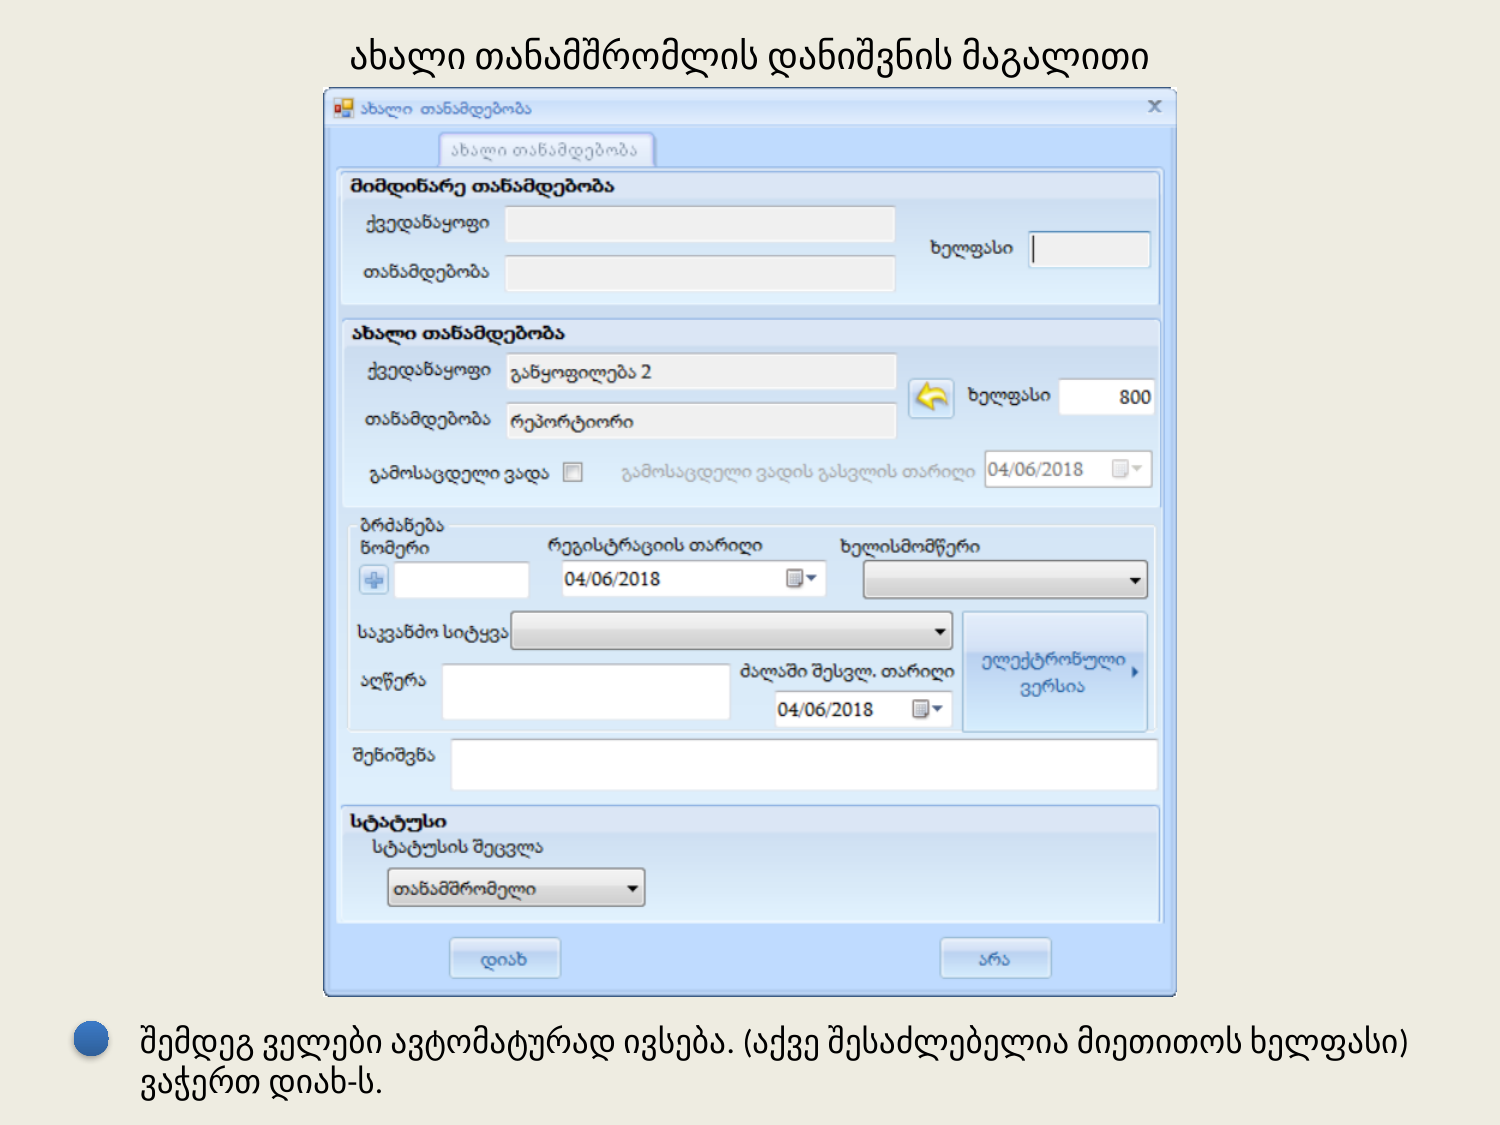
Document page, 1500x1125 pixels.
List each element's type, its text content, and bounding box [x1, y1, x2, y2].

picture [322, 87, 1177, 997]
text_box ახალი თანამშრომლის დანიშვნის მაგალითი [81, 24, 1418, 85]
text_box შემდეგ ველები ავტომატურად ივსება. (აქვე შესაძლებელია მიეთითოს ხელფასი) ვაჭერთ დიახ-ს. [124, 1012, 1461, 1107]
text_box [73, 1021, 109, 1057]
